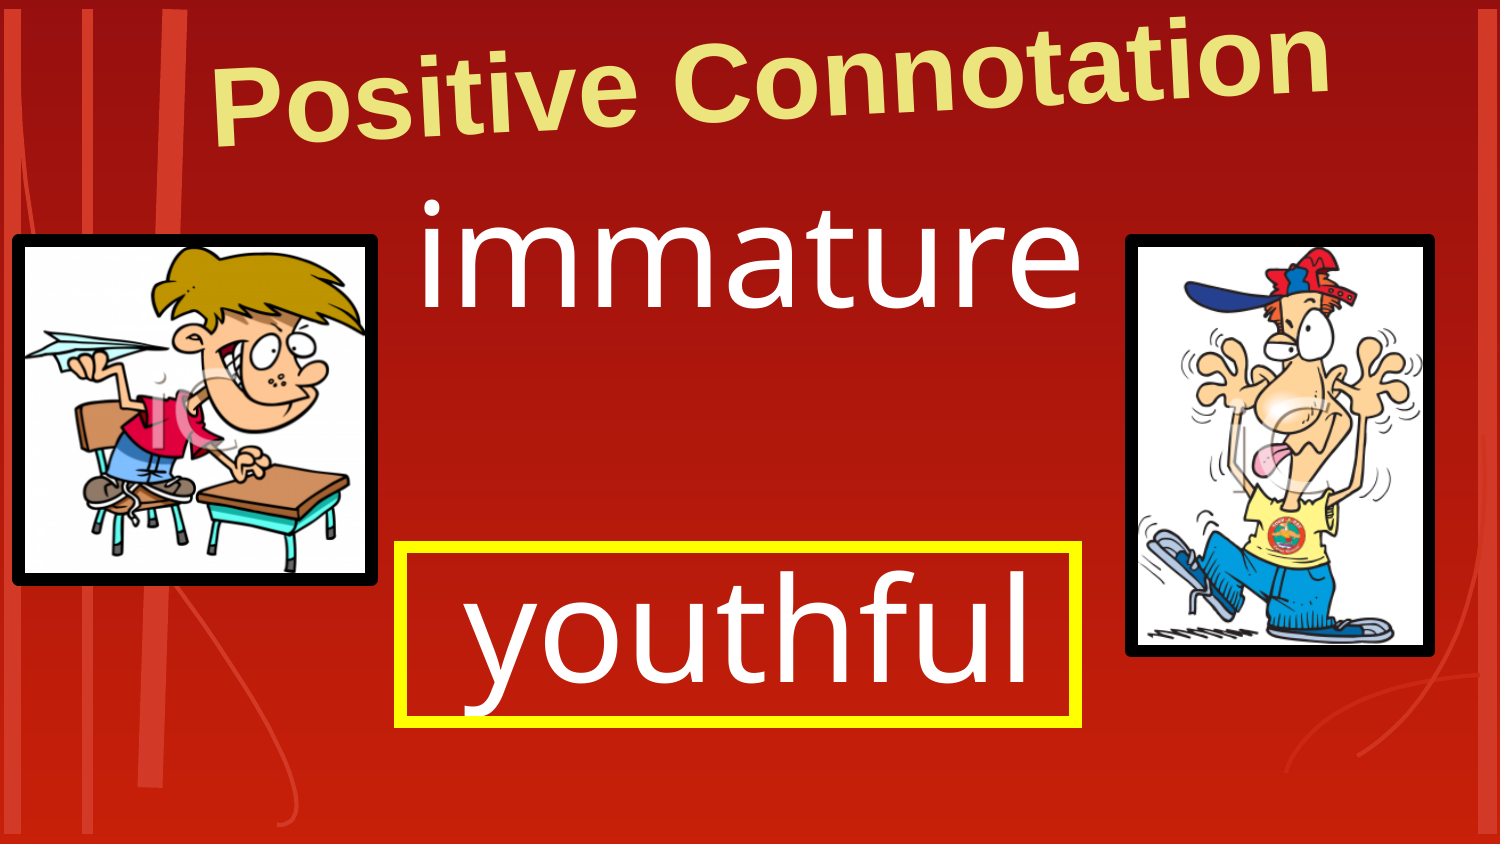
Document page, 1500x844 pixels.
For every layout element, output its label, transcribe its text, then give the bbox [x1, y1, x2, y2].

text_box [400, 546, 1076, 722]
title Positive Connotation [190, 0, 1500, 146]
list immature youthful Back to Game [75, 146, 1425, 785]
picture [1137, 246, 1424, 645]
picture [24, 246, 366, 574]
